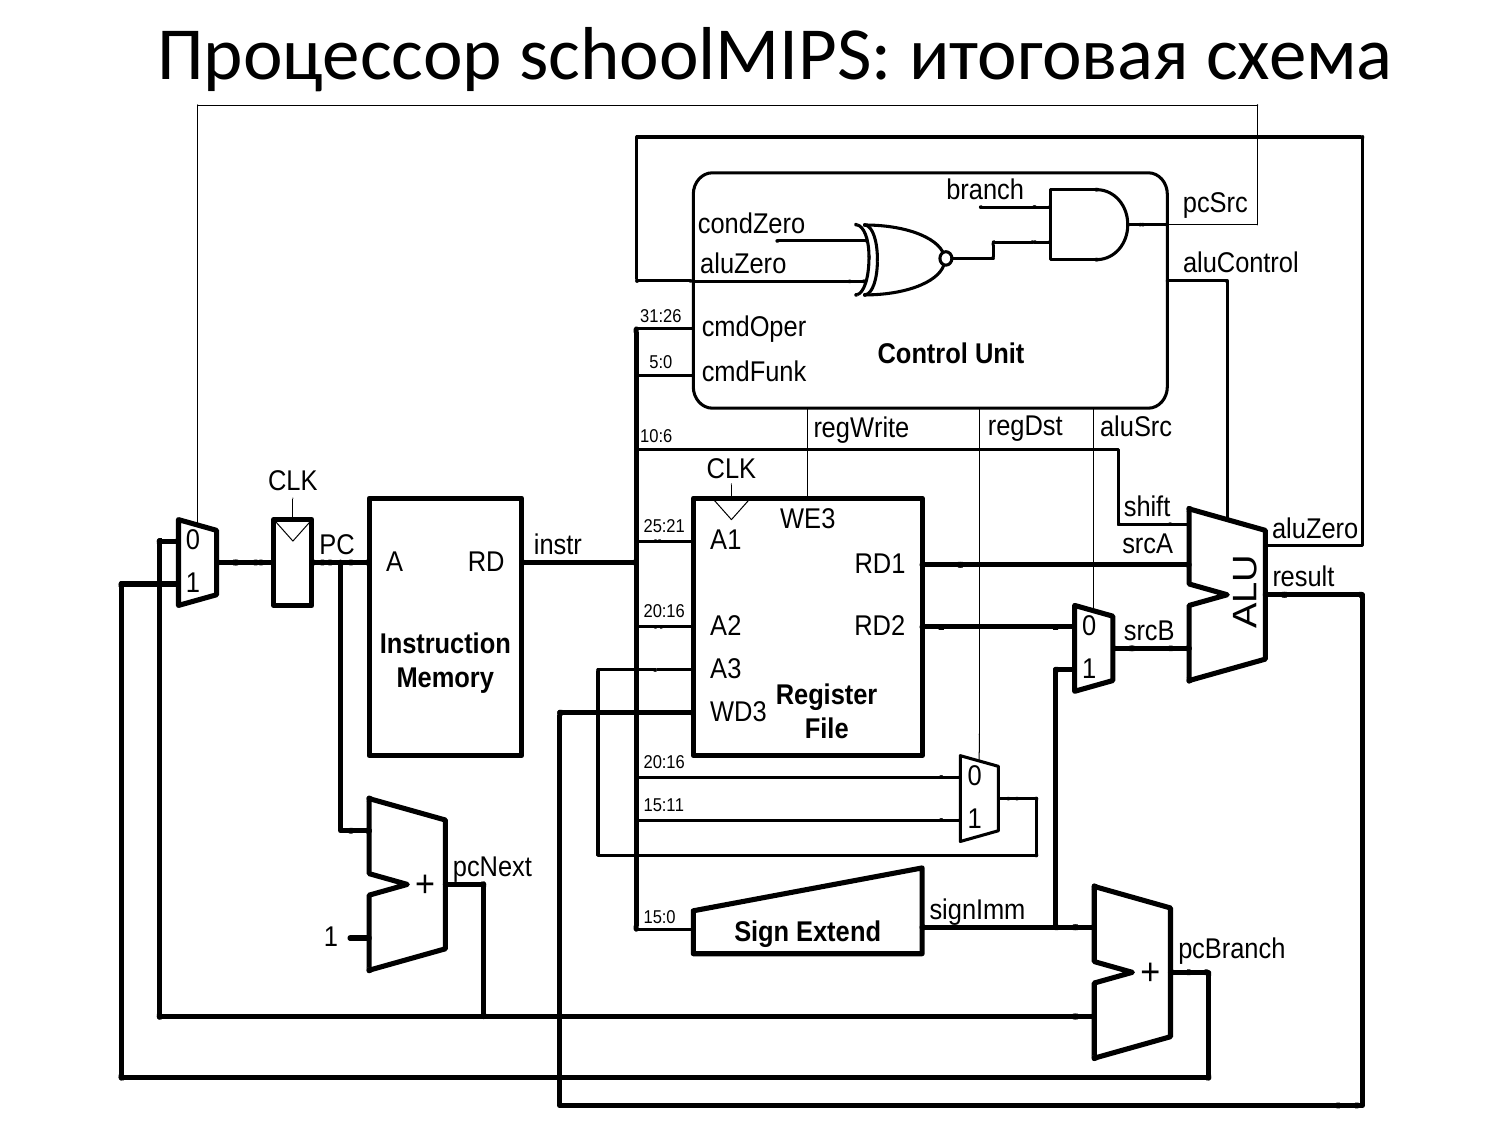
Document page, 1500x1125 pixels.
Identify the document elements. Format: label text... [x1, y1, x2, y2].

title Процессор schoolMIPS: итоговая схема [100, 9, 1451, 90]
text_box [88, 77, 1388, 1125]
